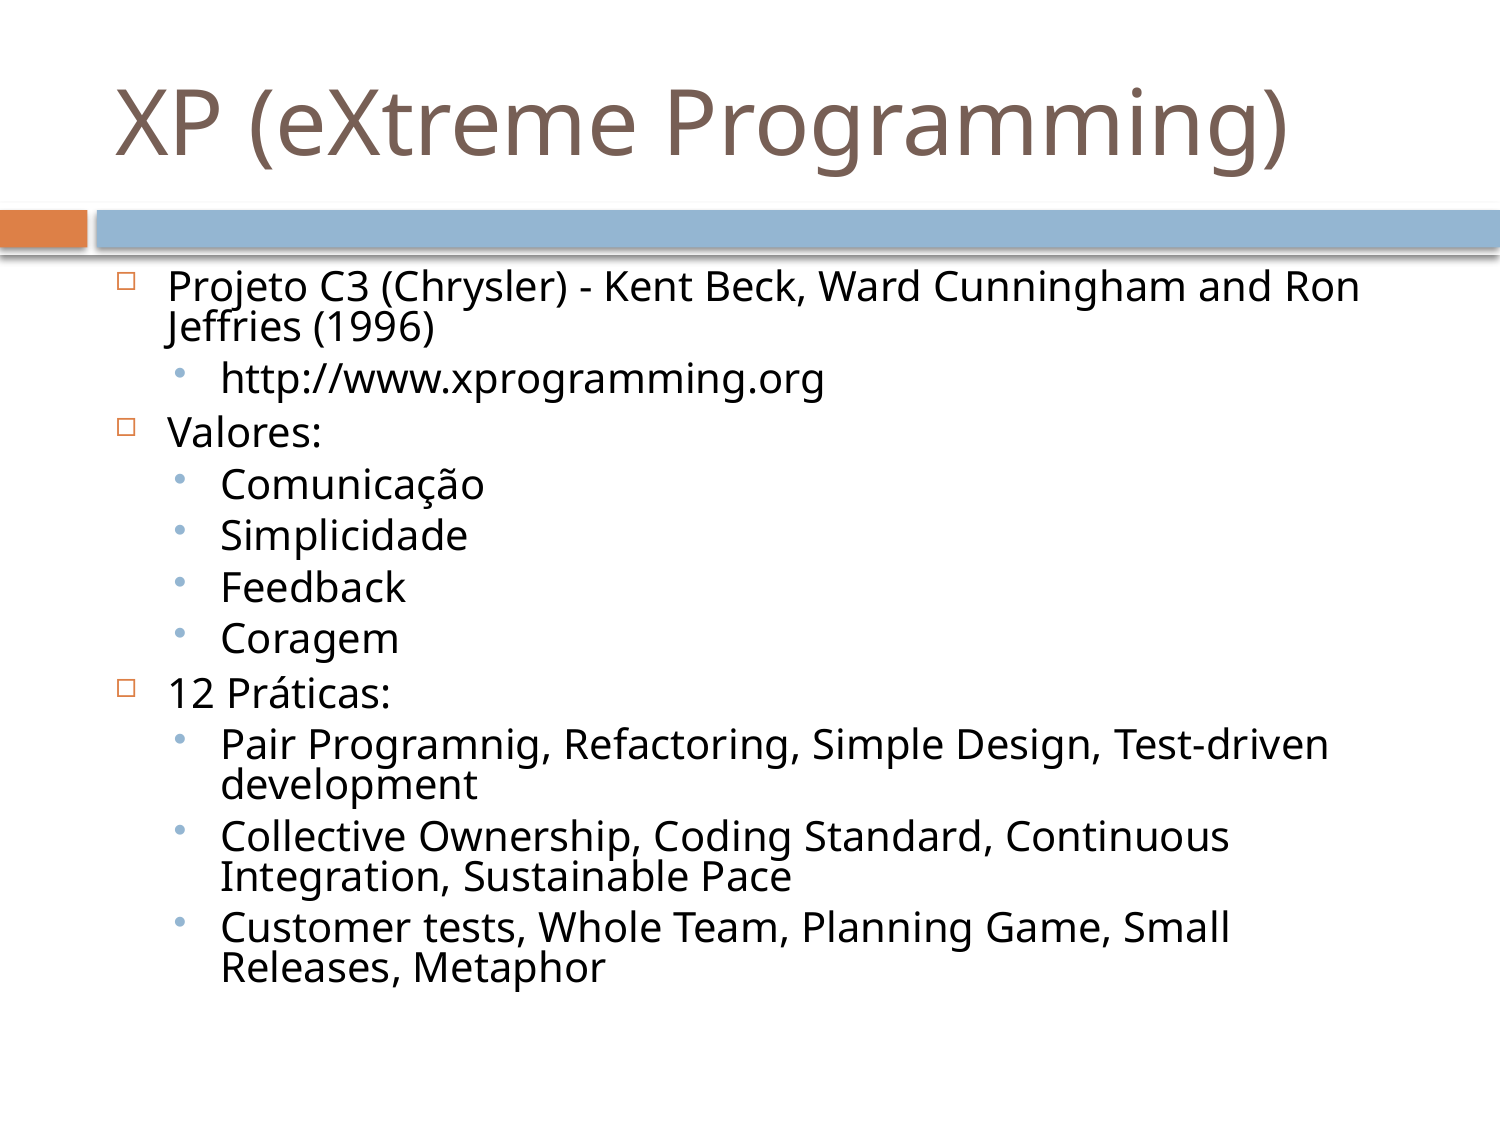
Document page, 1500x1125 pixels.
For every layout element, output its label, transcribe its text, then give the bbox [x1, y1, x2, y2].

list Projeto C3 (Chrysler) - Kent Beck, Ward Cunningham and Ron Jeffries (1996) http://www.xprogramming.org Valores: Comunicação Simplicidade Feedback Coragem 12 Práticas: Pair Programnig, Refactoring, Simple Design, Test-driven development Collective Ownership, Coding Standard, Continuous Integration, Sustainable Pace Customer tests, Whole Team, Planning Game, Small Releases, Metaphor [100, 262, 1438, 1005]
title XP (eXtreme Programming) [100, 37, 1438, 200]
